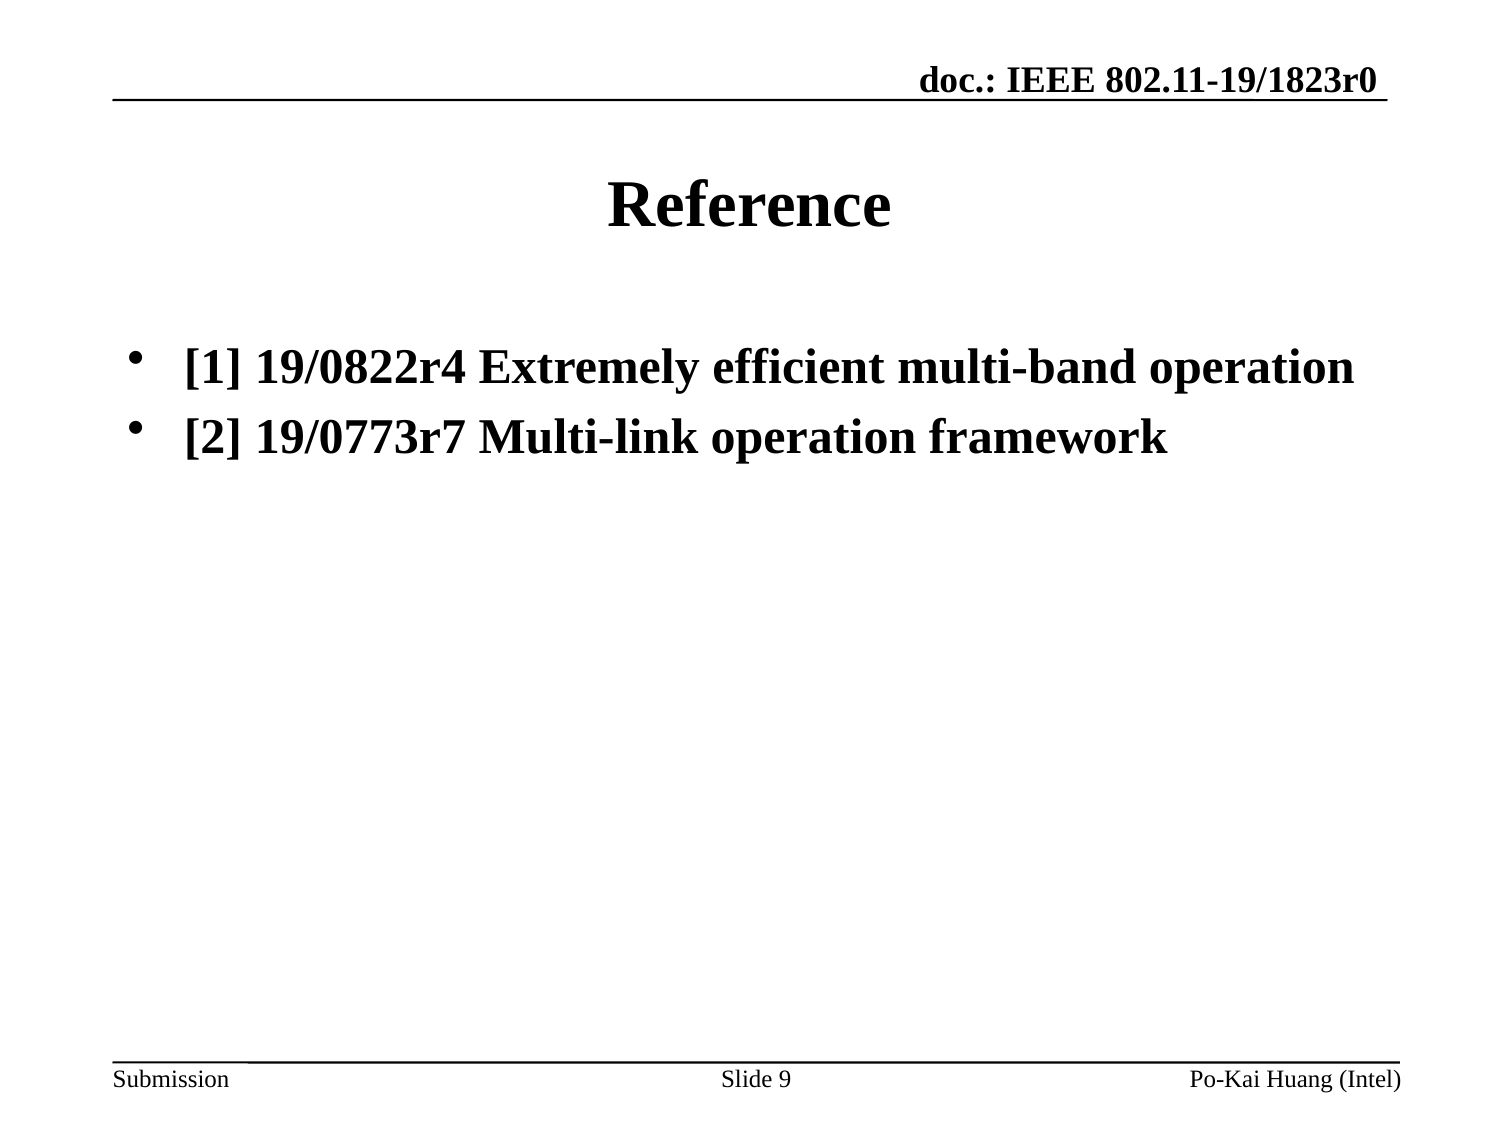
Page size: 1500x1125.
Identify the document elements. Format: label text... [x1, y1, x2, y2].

footer Po-Kai Huang (Intel) [1186, 1061, 1402, 1093]
title Reference [112, 112, 1388, 288]
slide_number Slide 9 [712, 1061, 800, 1093]
list [1] 19/0822r4 Extremely efficient multi-band operation [2] 19/0773r7 Multi-link operation framework [112, 326, 1388, 1002]
